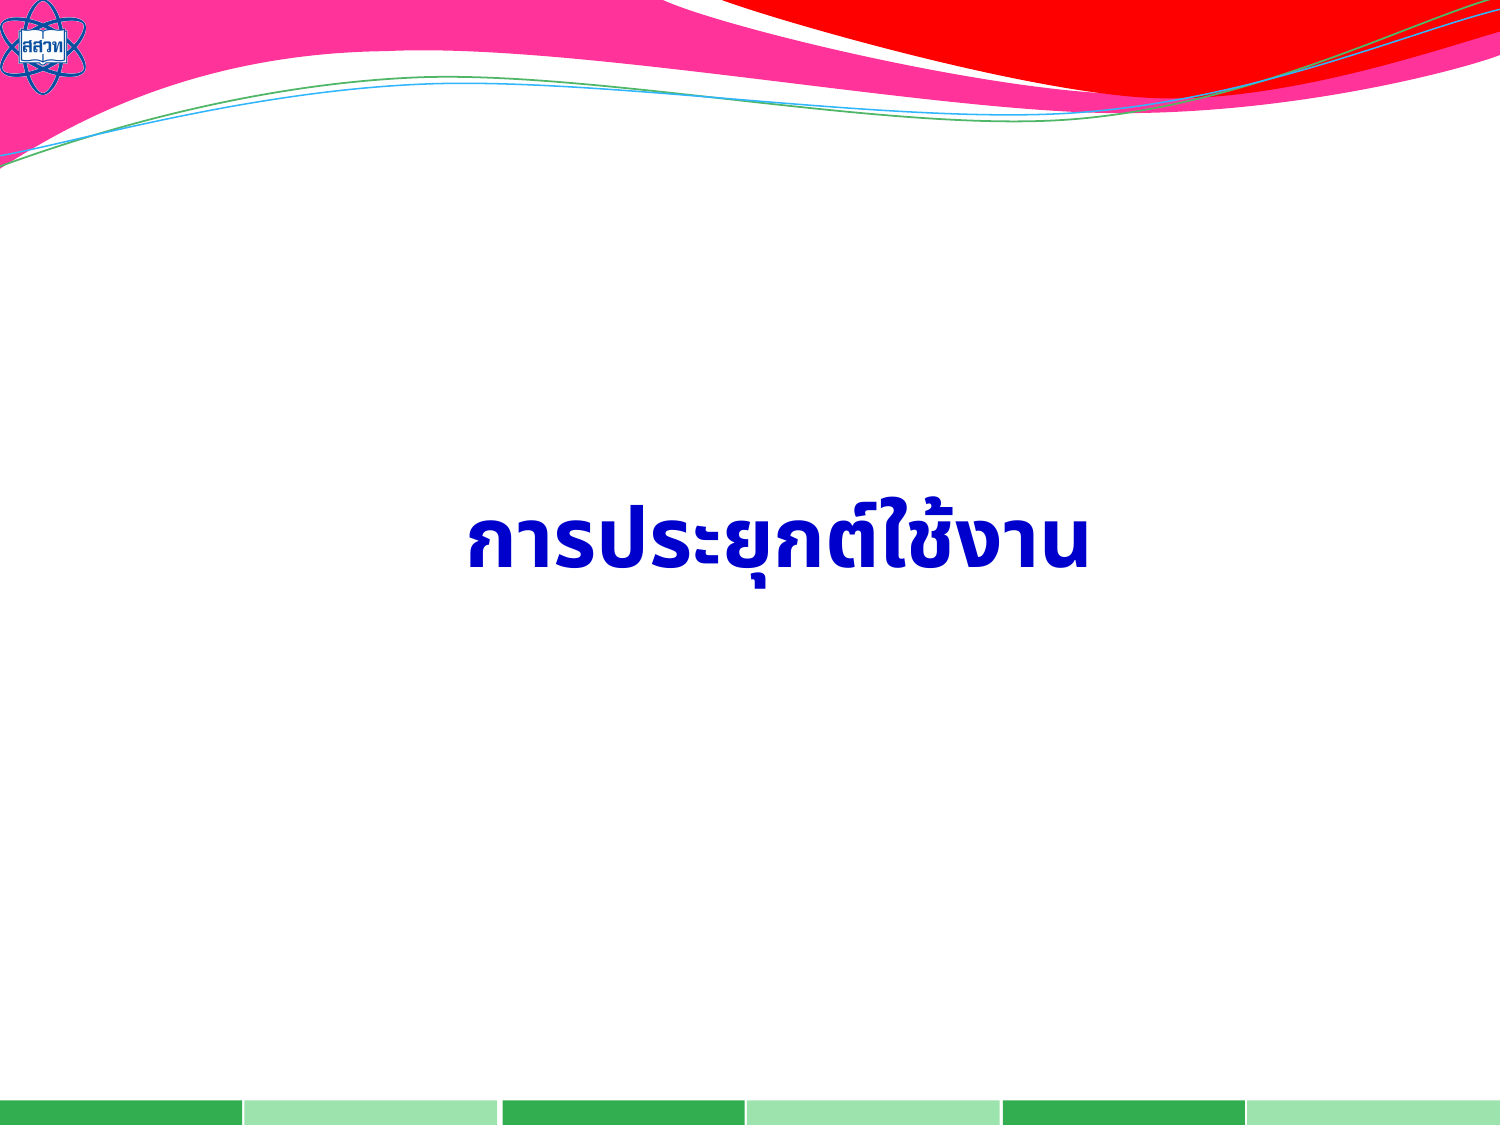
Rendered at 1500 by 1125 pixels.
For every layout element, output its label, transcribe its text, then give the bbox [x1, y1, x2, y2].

picture [0, 0, 86, 95]
text_box การประยุกต์ใช้งาน [336, 476, 1223, 592]
